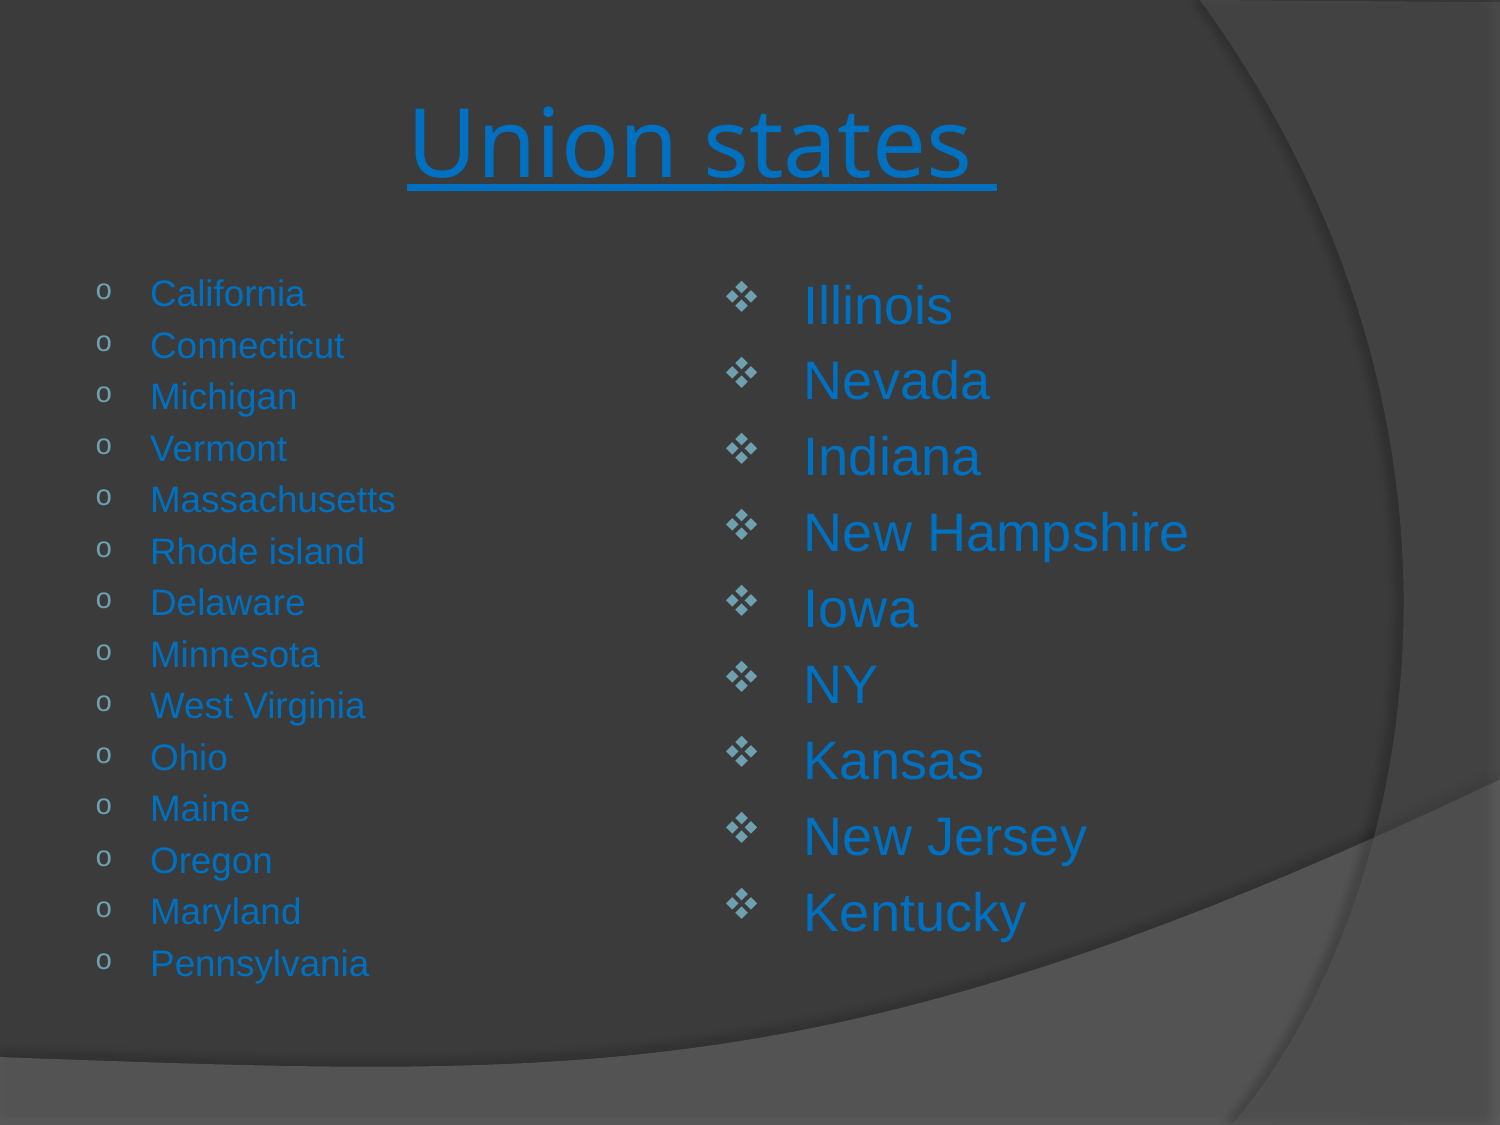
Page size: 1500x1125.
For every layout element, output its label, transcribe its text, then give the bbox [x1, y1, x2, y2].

list California Connecticut Michigan Vermont Massachusetts Rhode island Delaware Minnesota West Virginia Ohio Maine Oregon Maryland Pennsylvania [75, 262, 675, 1000]
list Illinois Nevada Indiana New Hampshire Iowa NY Kansas New Jersey Kentucky [699, 262, 1300, 1088]
title Union states [75, 45, 1300, 233]
